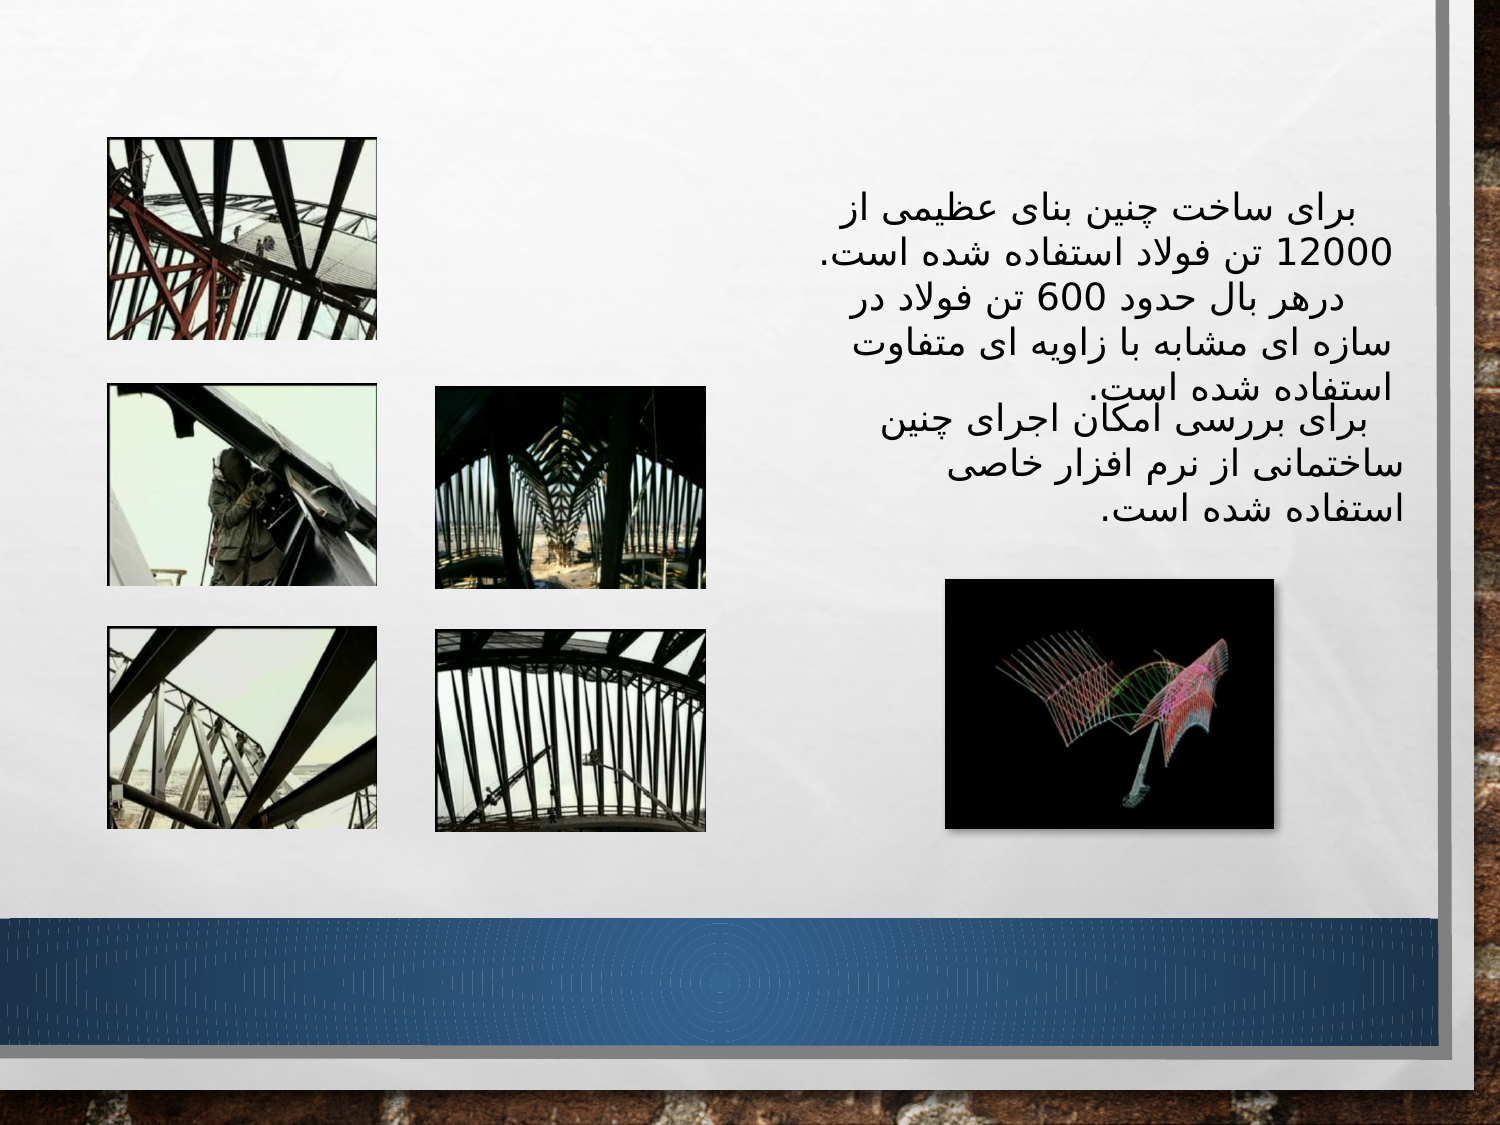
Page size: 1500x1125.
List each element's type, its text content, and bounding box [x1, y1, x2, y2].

picture [0, 0, 1500, 1125]
picture [107, 137, 378, 340]
picture [107, 626, 378, 829]
picture [435, 386, 706, 589]
text_box برای ساخت چنین بنای عظیمی از 12000 تن فولاد استفاده شده است. درهر بال حدود 600 تن فولاد در سازه ای مشابه با زاویه ای متفاوت استفاده شده است. [787, 175, 1409, 416]
picture [435, 629, 706, 832]
picture [950, 585, 1268, 824]
text_box برای بررسی امکان اجرای چنین ساختمانی از نرم افزار خاصی استفاده شده است. [810, 386, 1420, 536]
picture [107, 383, 378, 586]
